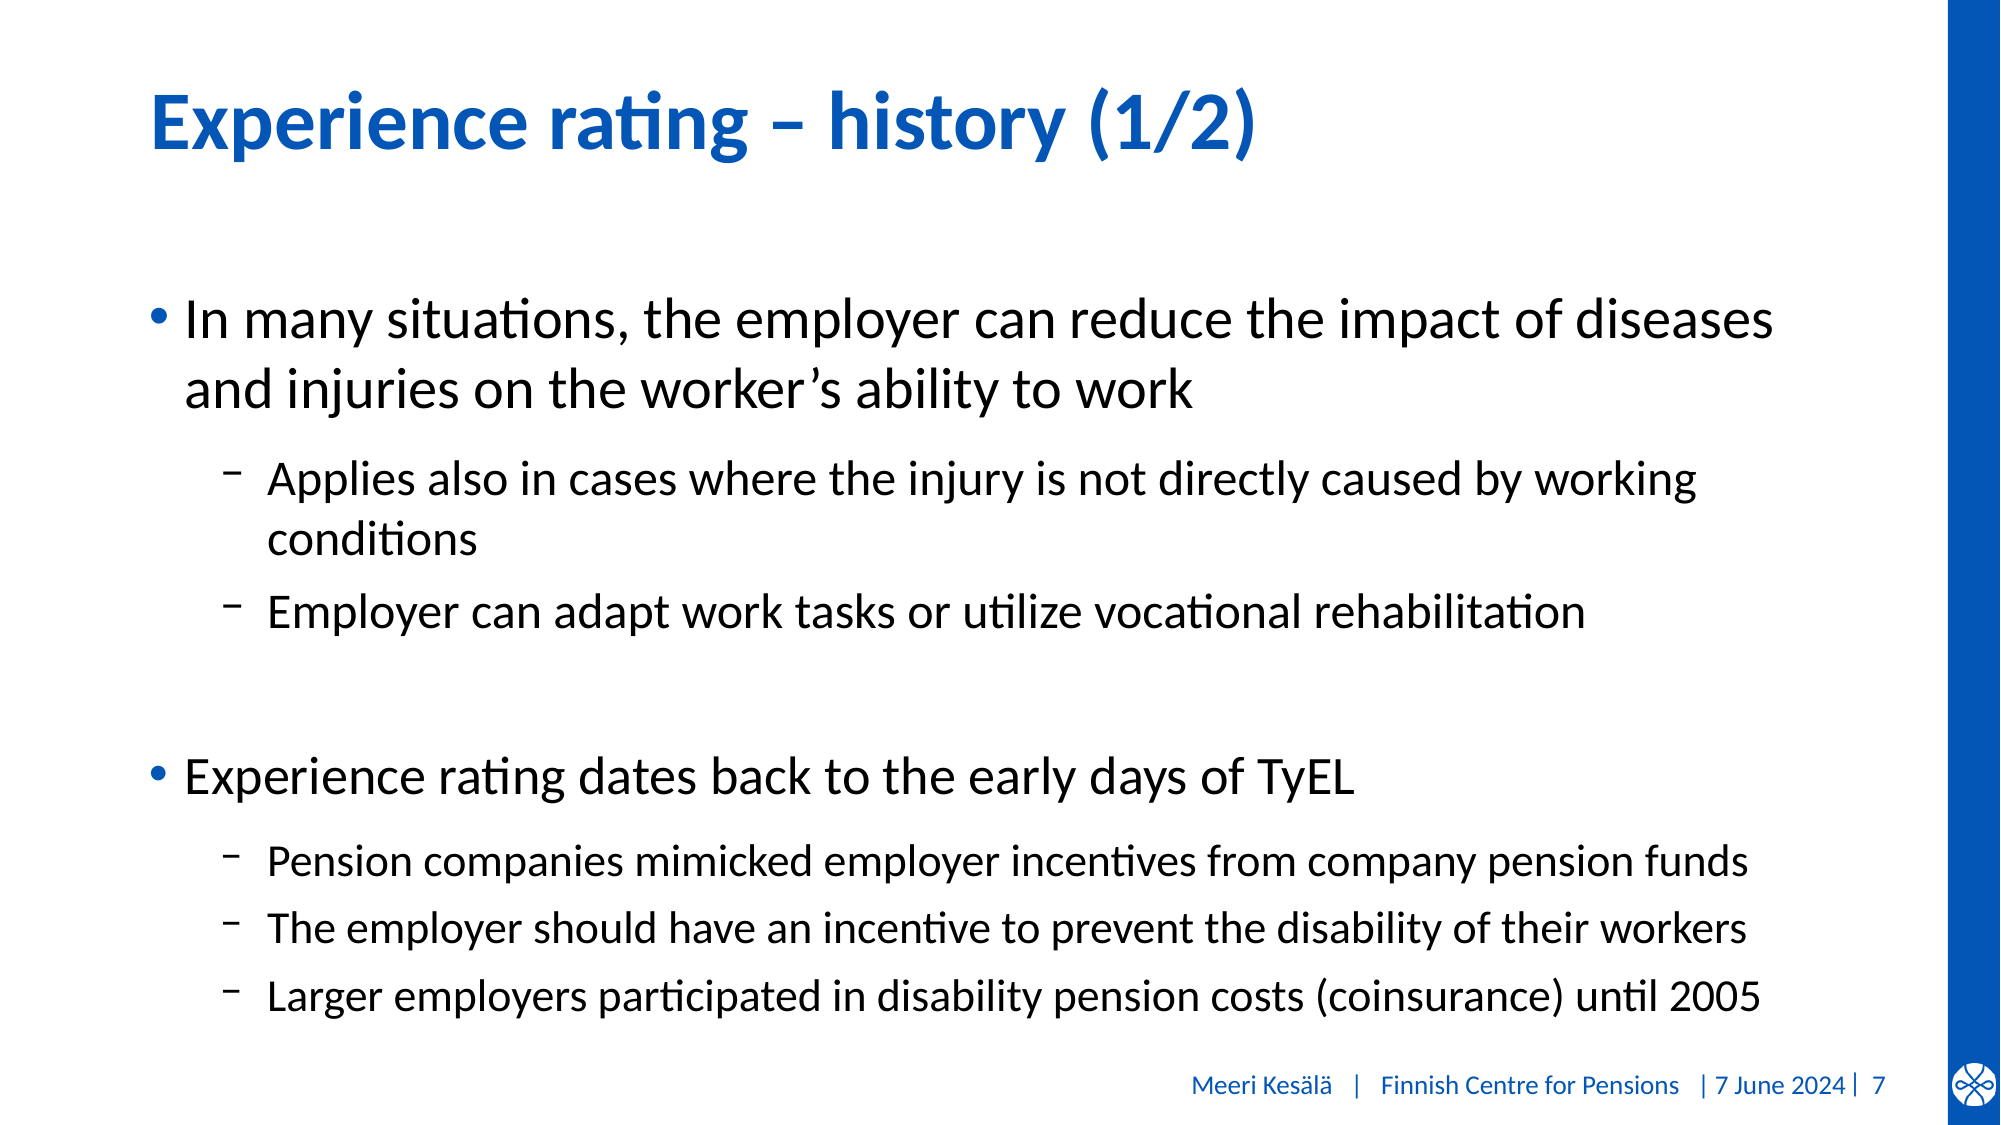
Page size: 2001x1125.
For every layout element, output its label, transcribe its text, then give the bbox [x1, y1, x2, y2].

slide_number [1722, 1057, 1853, 1111]
title Experience rating – history (1/2) [135, 59, 1701, 273]
picture [1952, 1063, 1996, 1106]
list In many situations, the employer can reduce the impact of diseases and injuries on the worker’s ability to work Applies also in cases where the injury is not directly caused by working conditions Employer can adapt work tasks or utilize vocational rehabilitation Experience rating dates back to the early days of TyEL Pension companies mimicked employer incentives from company pension funds The employer should have an incentive to prevent the disability of their workers Larger employers participated in disability pension costs (coinsurance) until 2005 [134, 273, 1851, 1111]
footer Meeri Kesälä | Finnish Centre for Pensions | [729, 1057, 1722, 1111]
slide_number 7 [1857, 1057, 1924, 1111]
